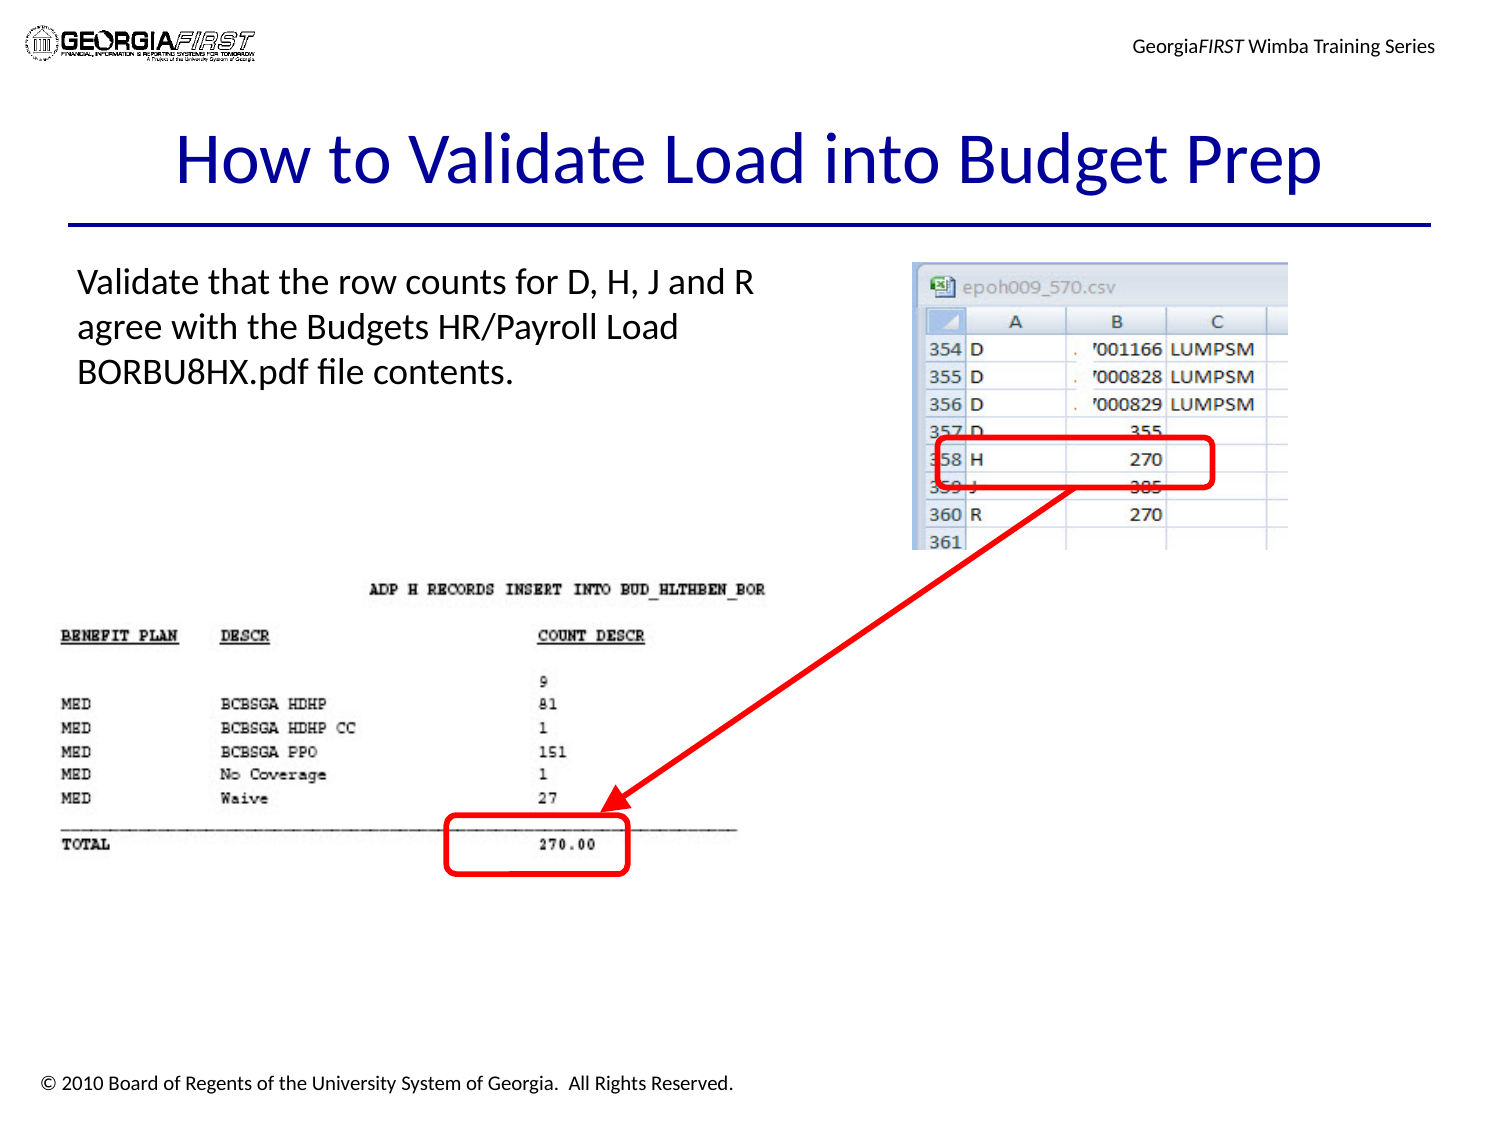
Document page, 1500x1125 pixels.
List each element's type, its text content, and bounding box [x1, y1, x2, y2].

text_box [674, 412, 1001, 888]
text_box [0, 549, 888, 901]
picture [912, 262, 1288, 551]
text_box Validate that the row counts for D, H, J and R agree with the Budgets HR/Payroll Load BORBU8HX.pdf file contents. [62, 249, 813, 400]
picture [24, 24, 255, 63]
title How to Validate Load into Budget Prep [75, 75, 1425, 233]
